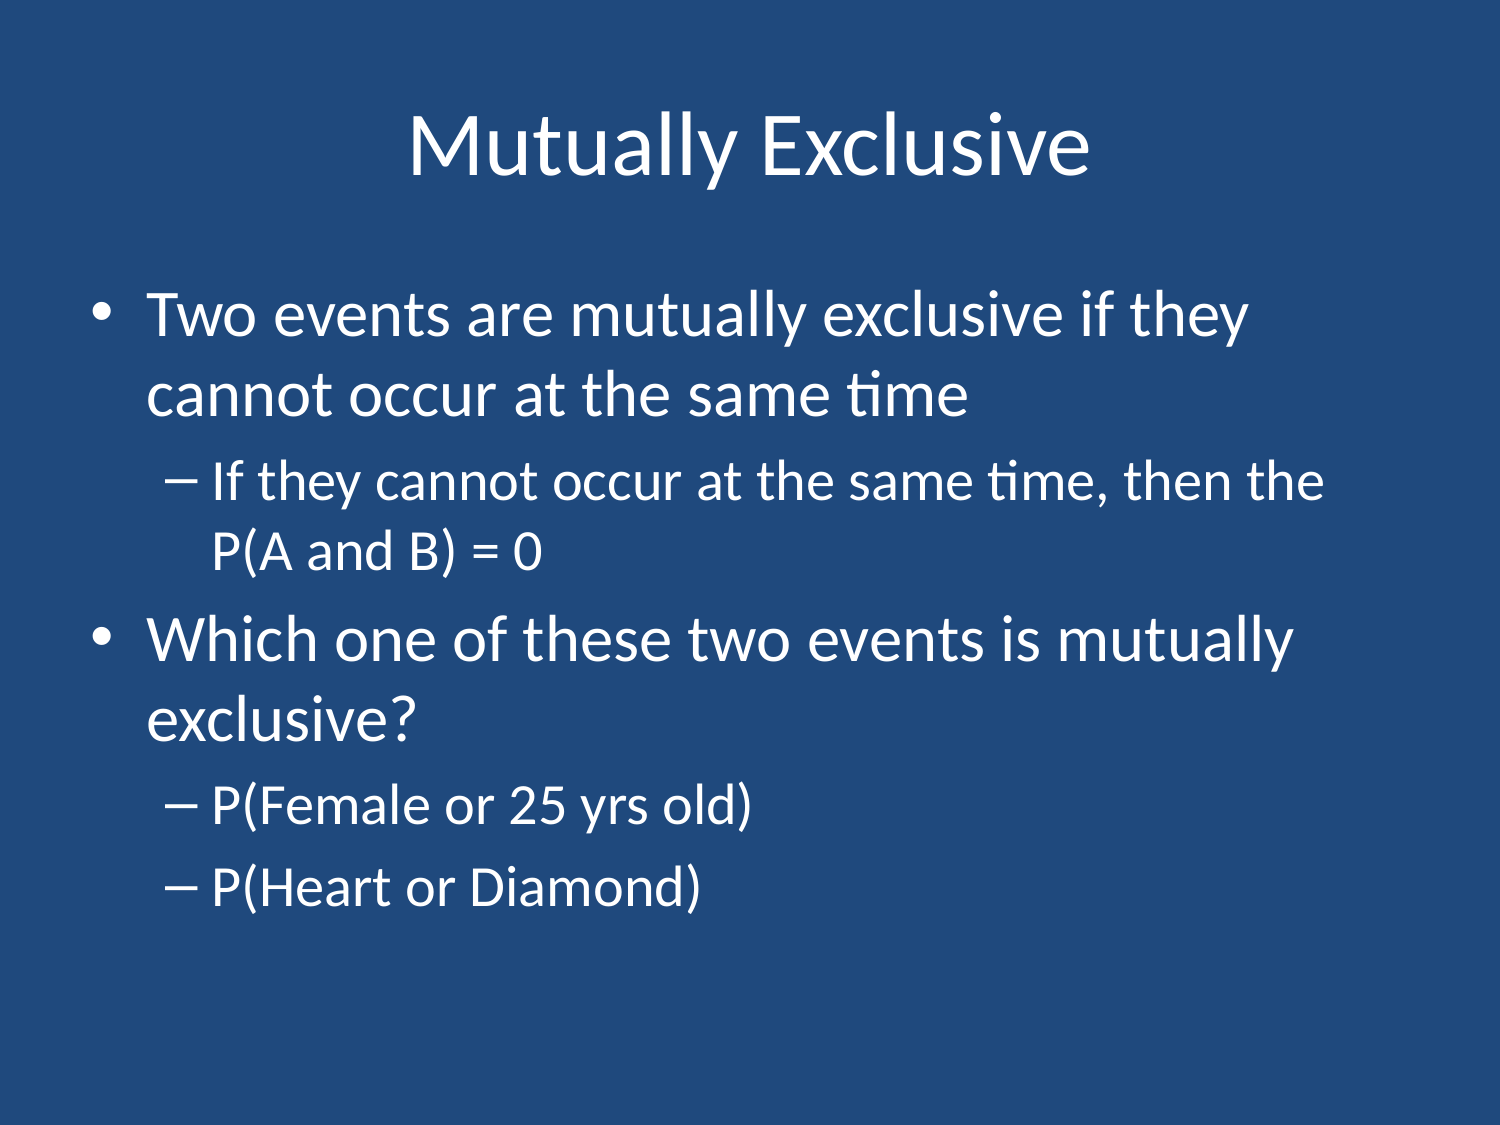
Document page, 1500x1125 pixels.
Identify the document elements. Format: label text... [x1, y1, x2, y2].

list Two events are mutually exclusive if they cannot occur at the same time If they cannot occur at the same time, then the P(A and B) = 0 Which one of these two events is mutually exclusive? P(Female or 25 yrs old) P(Heart or Diamond) [75, 262, 1425, 1005]
title Mutually Exclusive [75, 45, 1425, 233]
